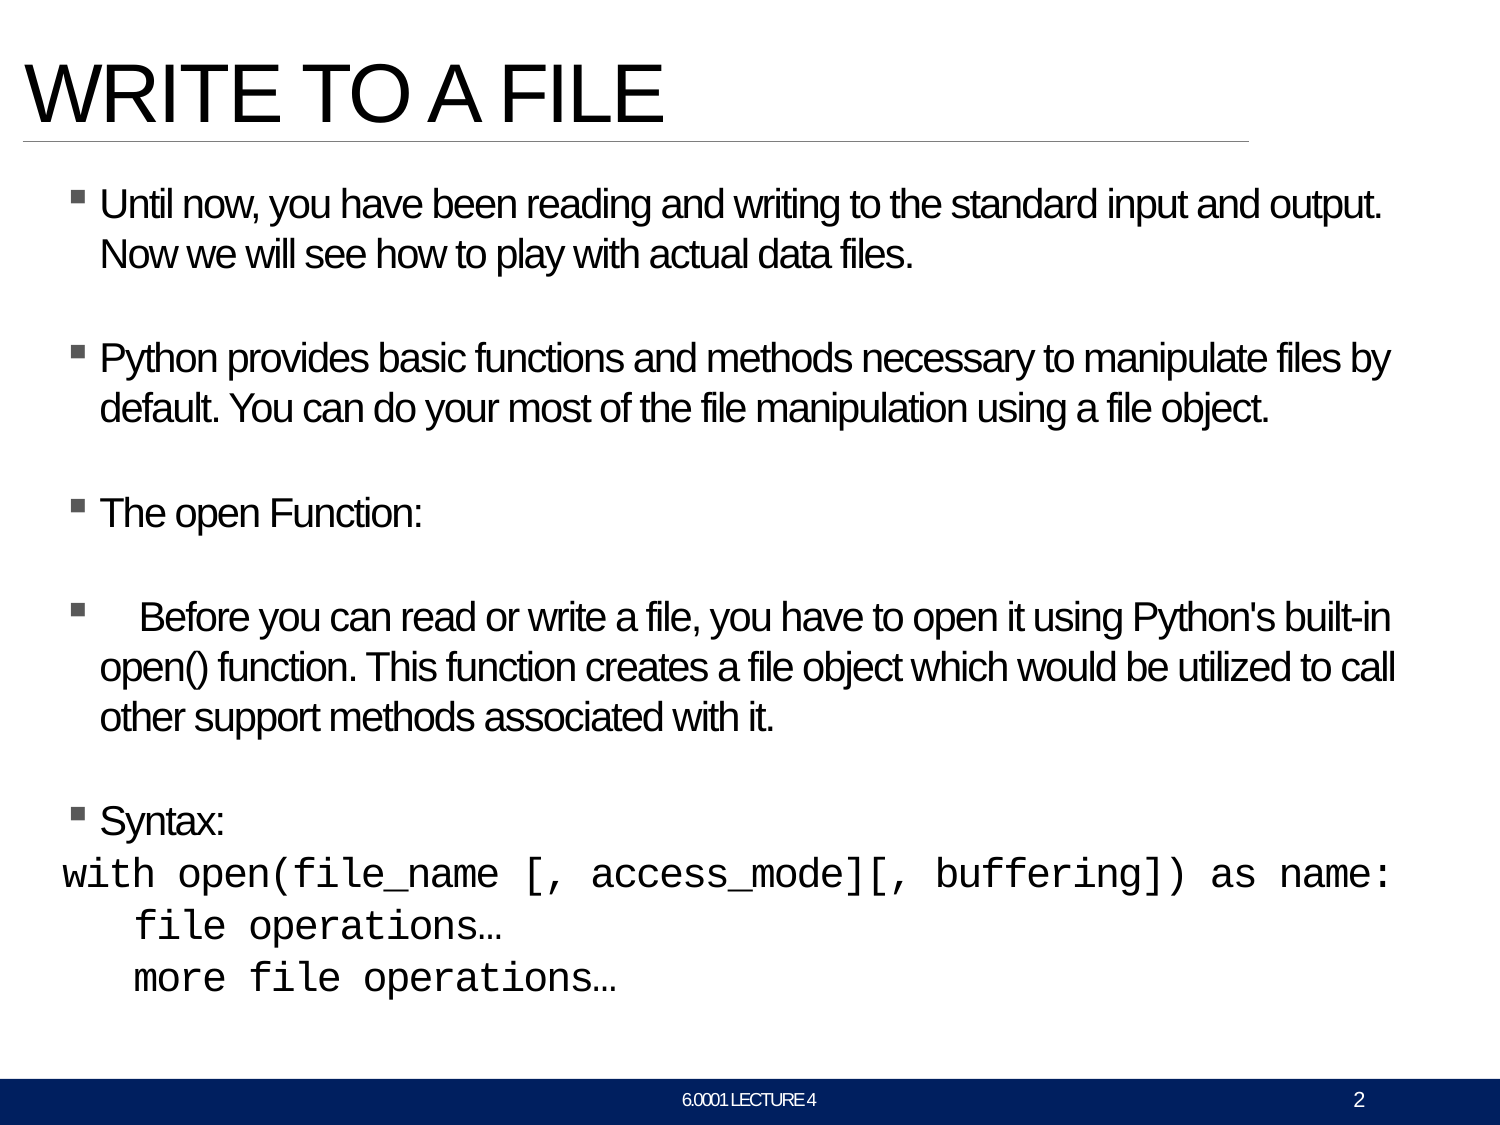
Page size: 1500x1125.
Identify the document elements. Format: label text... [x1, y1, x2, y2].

text_box 2 [1349, 1078, 1369, 1112]
title WRITE TO A FILE [22, 37, 1498, 228]
footer 6.0001 LECTURE 4 [679, 1090, 821, 1125]
text_box Until now, you have been reading and writing to the standard input and output. Now we will see how to play with actual data files. Python provides basic functions and methods necessary to manipulate files by default. You can do your most of the file manipulation using a file object. The open Function: Before you can read or write a file, you have to open it using Python's built-in open() function. This function creates a file object which would be utilized to call other support methods associated with it. Syntax: with open(file_name [, access_mode][, buffering]) as name: file operations… more file operations… [60, 174, 1450, 1053]
